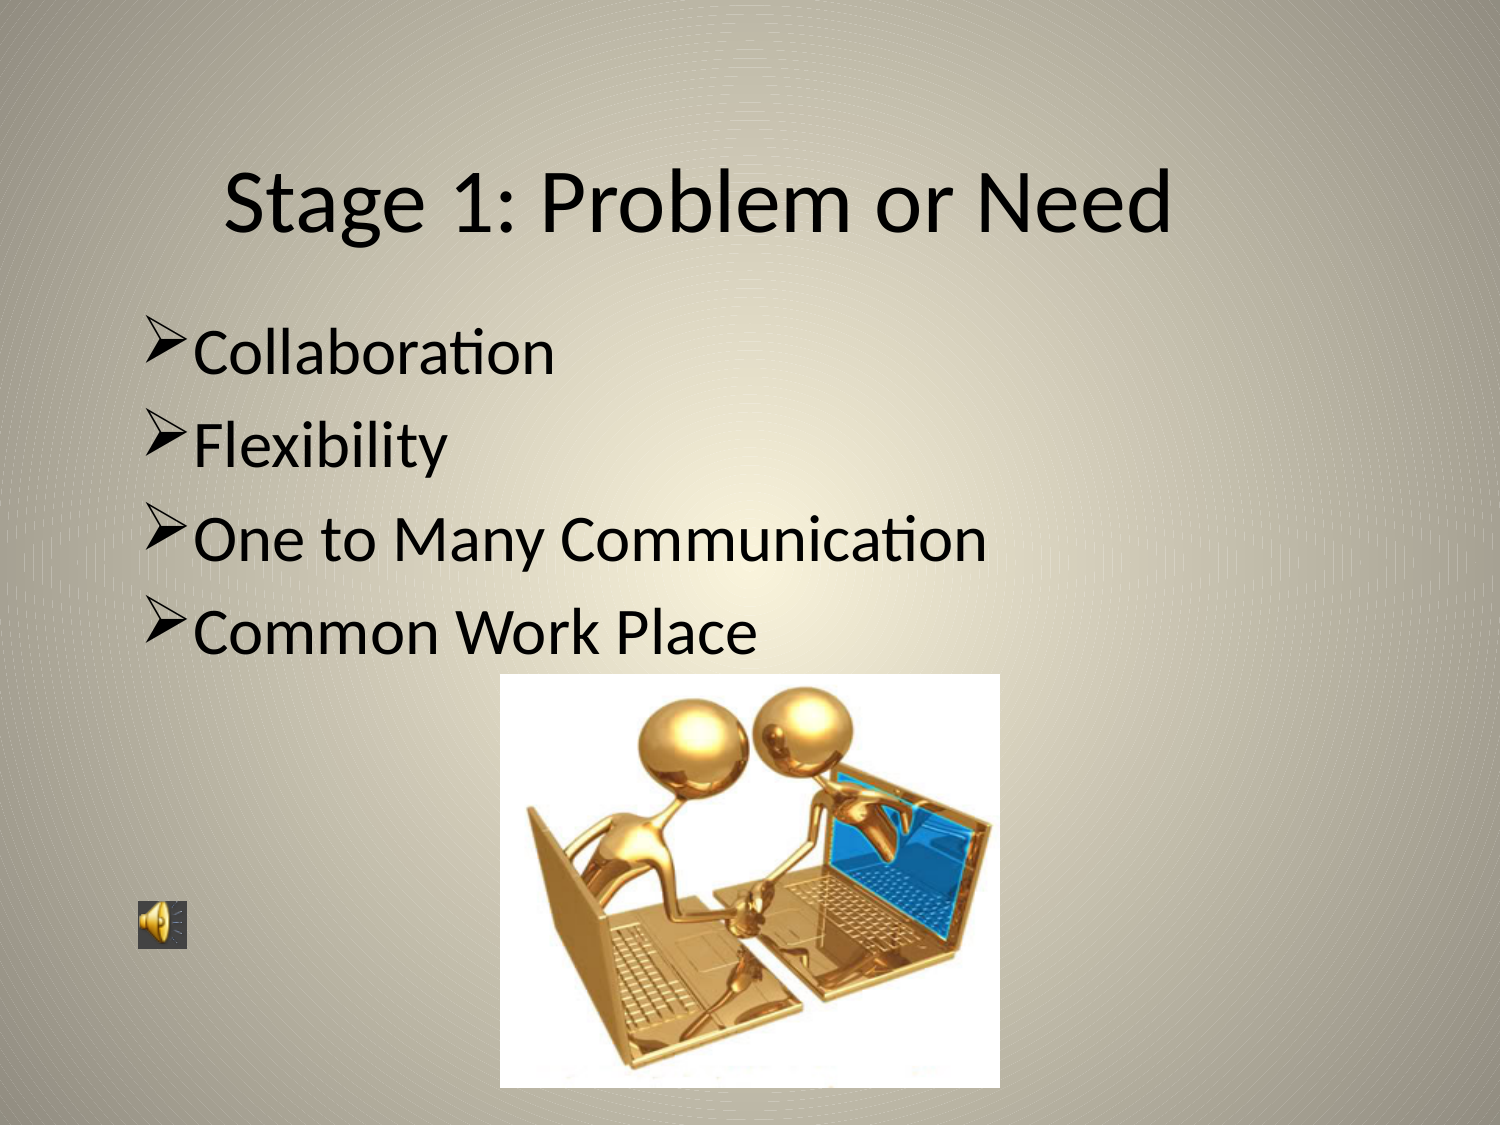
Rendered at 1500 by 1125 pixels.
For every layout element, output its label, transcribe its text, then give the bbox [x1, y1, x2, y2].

picture [137, 899, 188, 951]
title Stage 1: Problem or Need [62, 75, 1338, 317]
picture [499, 674, 1001, 1088]
subtitle Collaboration Flexibility One to Many Communication Common Work Place [125, 299, 1325, 700]
